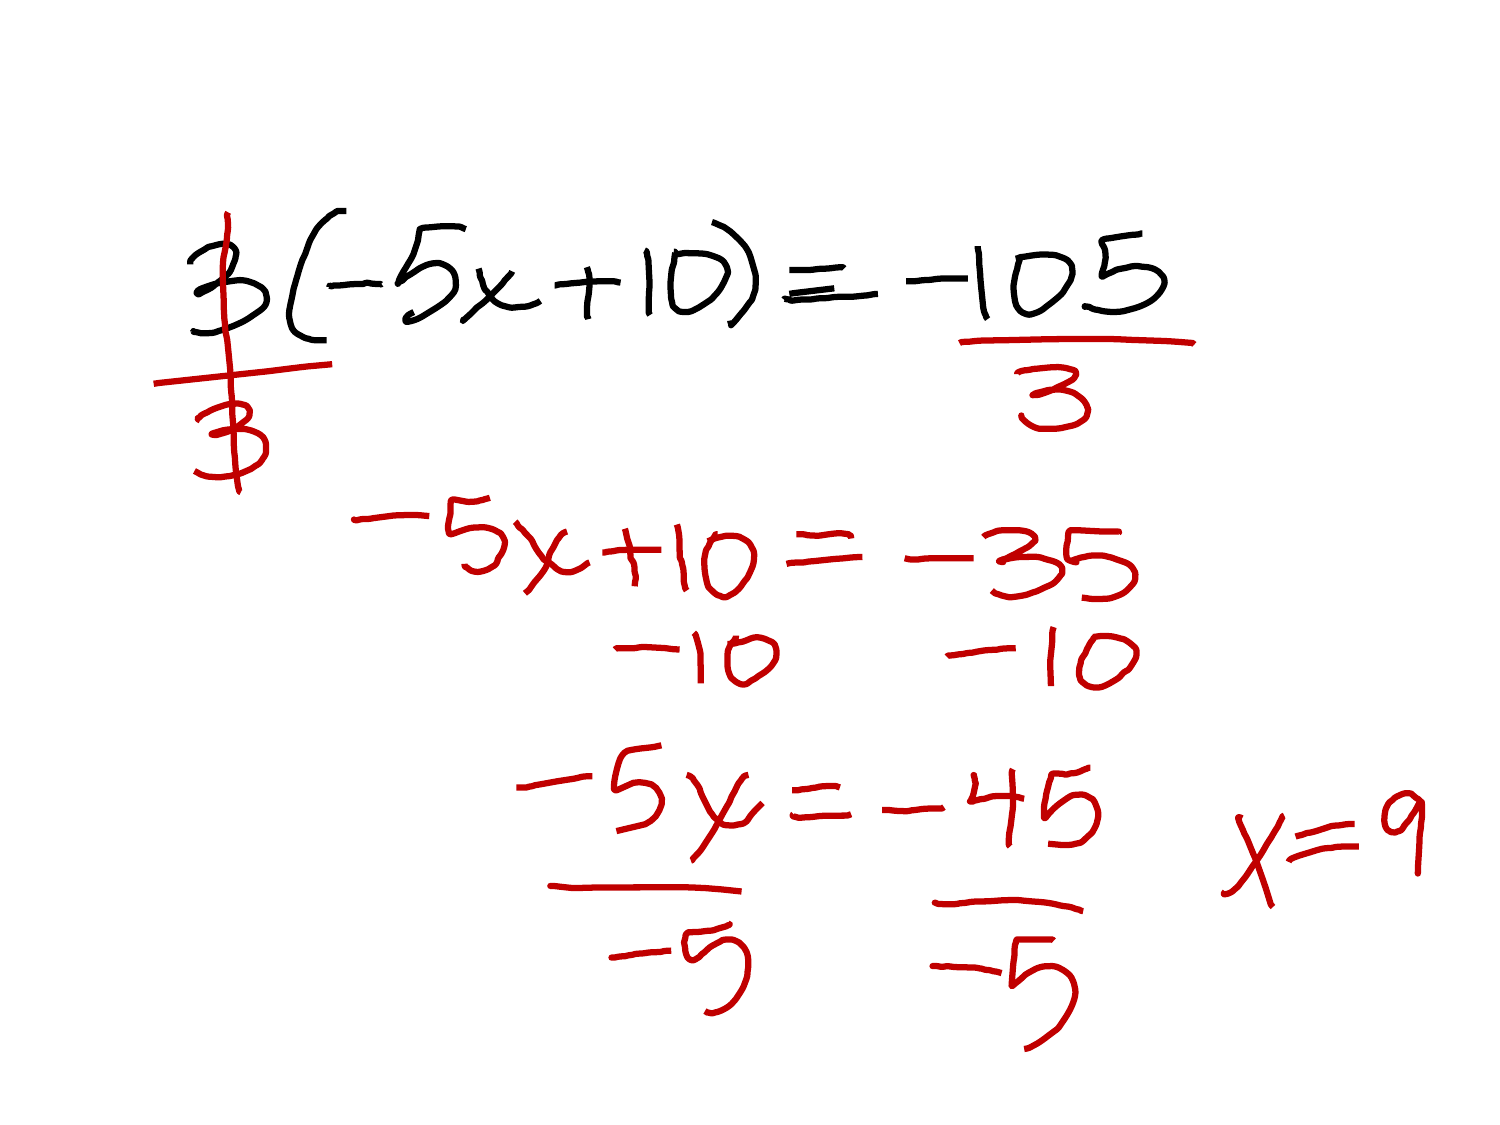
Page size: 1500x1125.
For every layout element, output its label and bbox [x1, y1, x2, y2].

text_box [632, 548, 662, 552]
text_box [1383, 792, 1423, 875]
text_box [906, 277, 968, 282]
text_box [789, 287, 835, 295]
text_box [946, 647, 1016, 658]
text_box [591, 280, 621, 284]
text_box [189, 242, 225, 335]
text_box [789, 266, 845, 271]
text_box [230, 243, 238, 272]
text_box [703, 533, 755, 599]
text_box [549, 545, 590, 574]
text_box [933, 899, 1084, 912]
text_box [1237, 816, 1255, 855]
text_box [959, 338, 1195, 346]
text_box [516, 775, 593, 789]
text_box [1016, 366, 1089, 430]
text_box [353, 514, 430, 522]
text_box [477, 268, 502, 294]
text_box [969, 774, 1011, 803]
text_box [977, 246, 989, 320]
text_box [783, 293, 878, 302]
text_box [1078, 635, 1138, 689]
text_box [686, 774, 733, 821]
text_box [1295, 823, 1355, 838]
text_box [693, 632, 702, 684]
text_box [586, 266, 591, 320]
text_box [288, 210, 347, 342]
text_box [904, 557, 974, 561]
text_box [524, 530, 568, 594]
text_box [514, 521, 554, 562]
text_box [982, 529, 1064, 599]
text_box [1014, 794, 1025, 800]
text_box [549, 885, 742, 893]
text_box [153, 374, 229, 385]
text_box [1049, 626, 1055, 687]
text_box [683, 923, 750, 1015]
text_box [1007, 768, 1014, 847]
text_box [719, 793, 764, 827]
text_box [792, 785, 841, 792]
text_box [786, 556, 863, 565]
text_box [554, 280, 587, 287]
text_box [624, 528, 637, 587]
text_box [614, 646, 680, 651]
text_box [690, 774, 749, 862]
text_box [711, 221, 757, 326]
text_box [237, 402, 267, 475]
text_box [1223, 814, 1285, 896]
text_box [613, 744, 663, 832]
text_box [1012, 253, 1074, 316]
text_box [328, 281, 382, 288]
text_box [610, 949, 672, 959]
text_box [676, 524, 688, 592]
text_box [796, 532, 853, 539]
text_box [1010, 938, 1077, 1050]
text_box [882, 806, 945, 813]
text_box [644, 249, 651, 316]
text_box [1087, 232, 1166, 313]
text_box [669, 250, 723, 313]
text_box [726, 635, 778, 686]
text_box [1065, 529, 1137, 600]
text_box [1043, 767, 1100, 846]
text_box [791, 813, 852, 819]
text_box [602, 549, 628, 554]
text_box [931, 965, 1002, 974]
text_box [447, 496, 506, 573]
text_box [236, 363, 333, 376]
text_box [221, 211, 242, 493]
text_box [1256, 862, 1274, 908]
text_box [396, 225, 467, 323]
text_box [194, 403, 235, 479]
text_box [462, 271, 513, 322]
text_box [490, 282, 541, 309]
text_box [232, 279, 268, 327]
text_box [1287, 845, 1359, 863]
